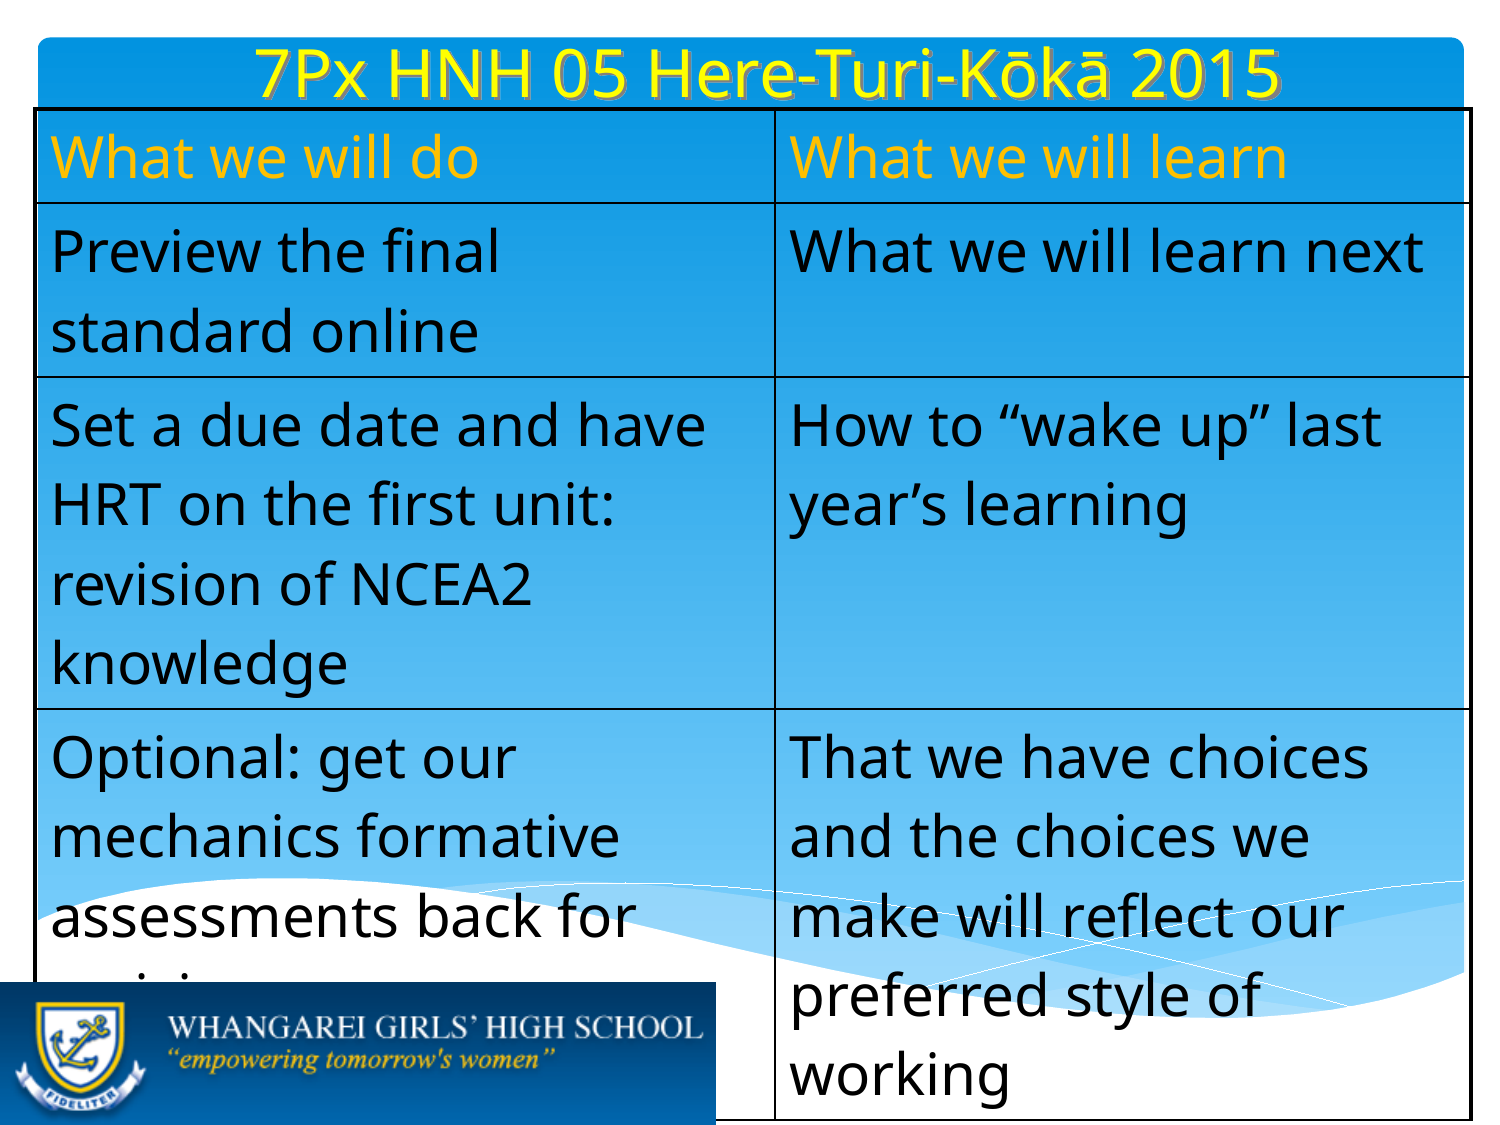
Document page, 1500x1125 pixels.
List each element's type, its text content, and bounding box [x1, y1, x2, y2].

table_header What we will do [37, 111, 774, 202]
table_header What we will learn [776, 111, 1469, 202]
table_cell Optional: get our mechanics formative assessments back for revision [37, 710, 774, 1119]
table_cell How to “wake up” last year’s learning [776, 378, 1469, 708]
table_cell That we have choices and the choices we make will reflect our preferred style of working [776, 710, 1469, 1119]
text_box 7Px HNH 05 Here-Turi-Kōkā 2015 [162, 20, 1375, 107]
table_cell Set a due date and have HRT on the first unit: revision of NCEA2 knowledge [37, 378, 774, 708]
table_cell Preview the final standard online [37, 204, 774, 376]
picture [0, 982, 716, 1125]
table_cell What we will learn next [776, 204, 1469, 376]
